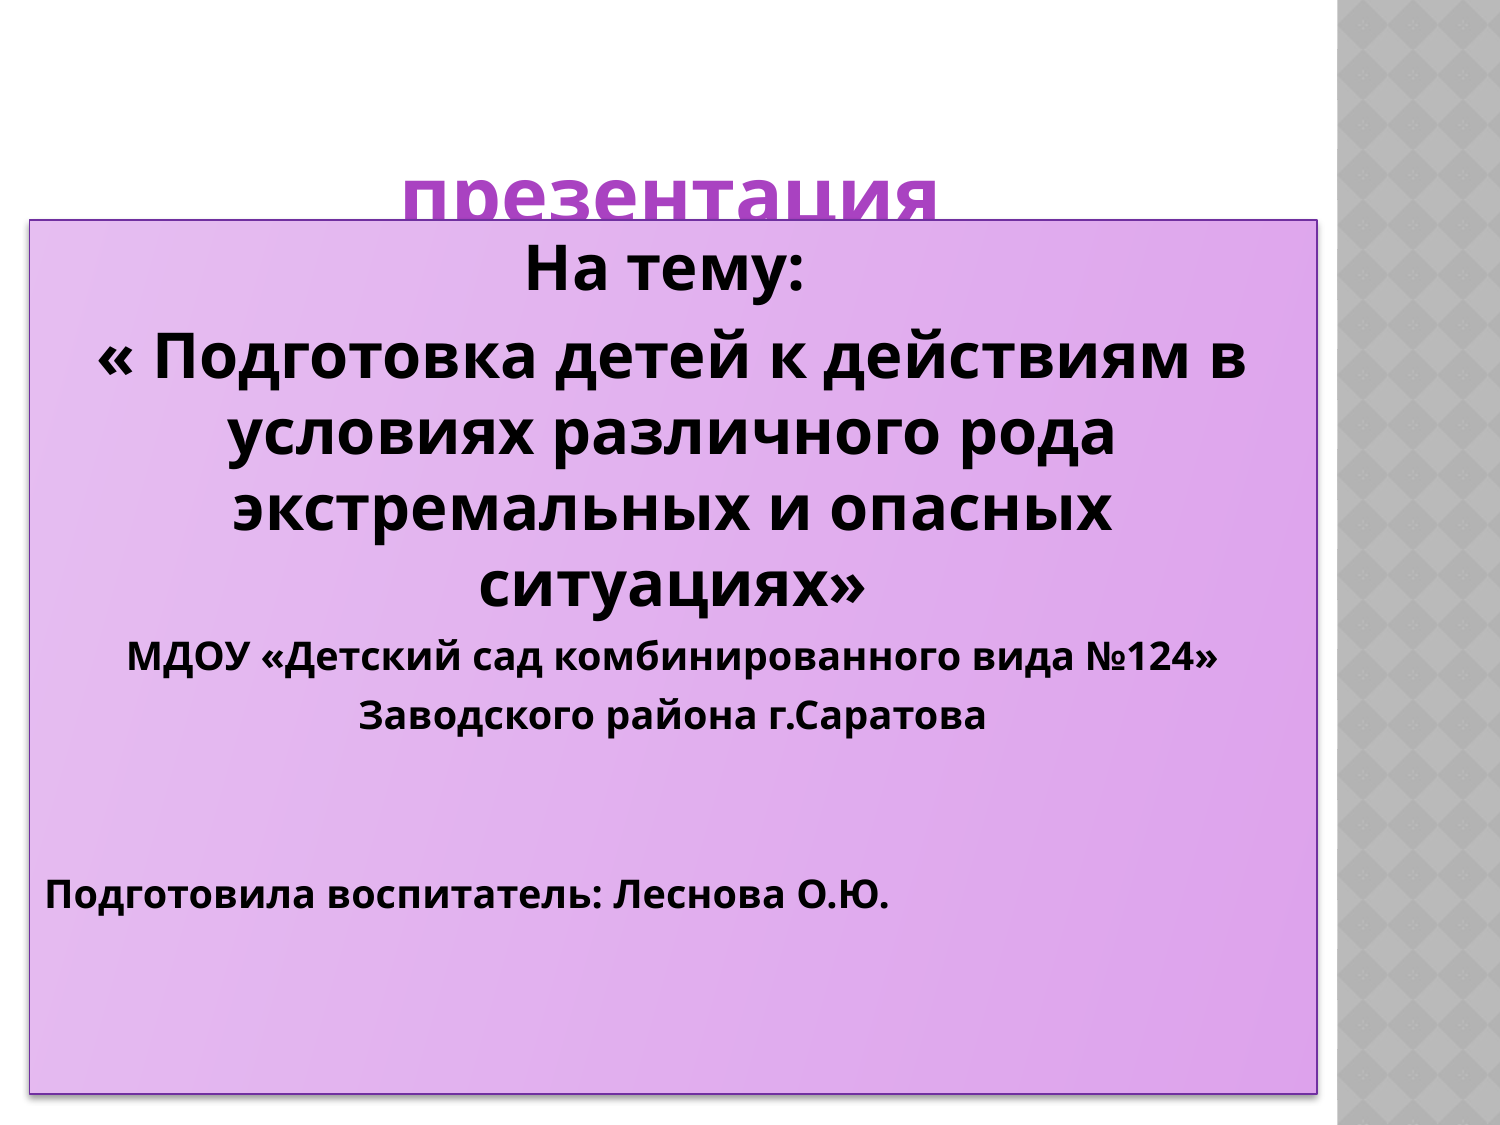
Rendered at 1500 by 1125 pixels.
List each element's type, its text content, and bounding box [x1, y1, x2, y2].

title презентация [75, 52, 1247, 218]
list На тему: « Подготовка детей к действиям в условиях различного рода экстремальных и опасных ситуациях» МДОУ «Детский сад комбинированного вида №124» Заводского района г.Саратова Подготовила воспитатель: Леснова О.Ю. [29, 219, 1318, 1095]
